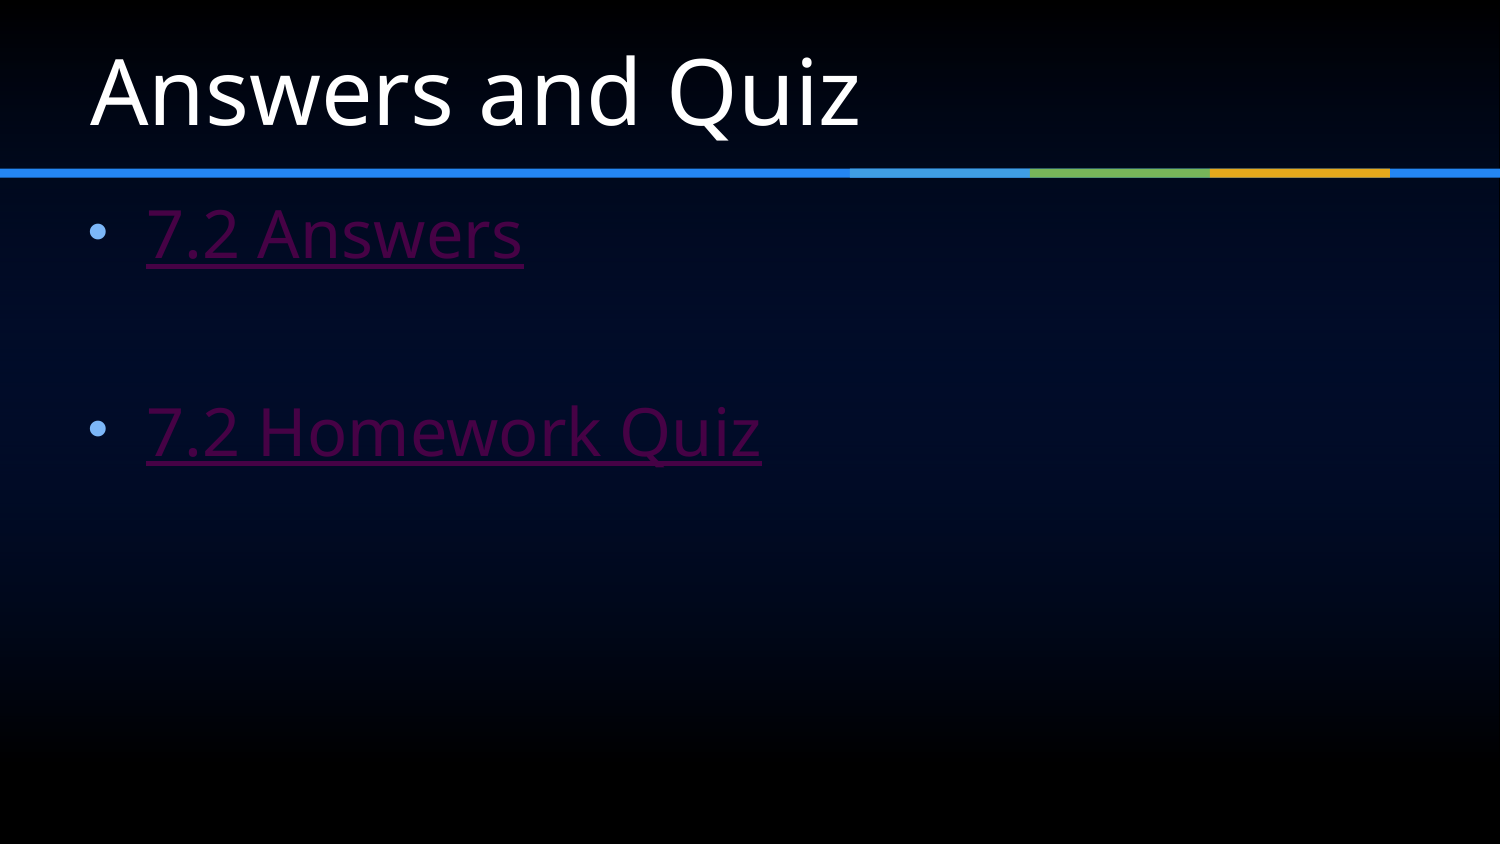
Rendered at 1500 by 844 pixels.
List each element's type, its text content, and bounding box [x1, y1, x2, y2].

title Answers and Quiz [75, 18, 1425, 160]
list 7.2 Answers 7.2 Homework Quiz [75, 184, 1425, 754]
